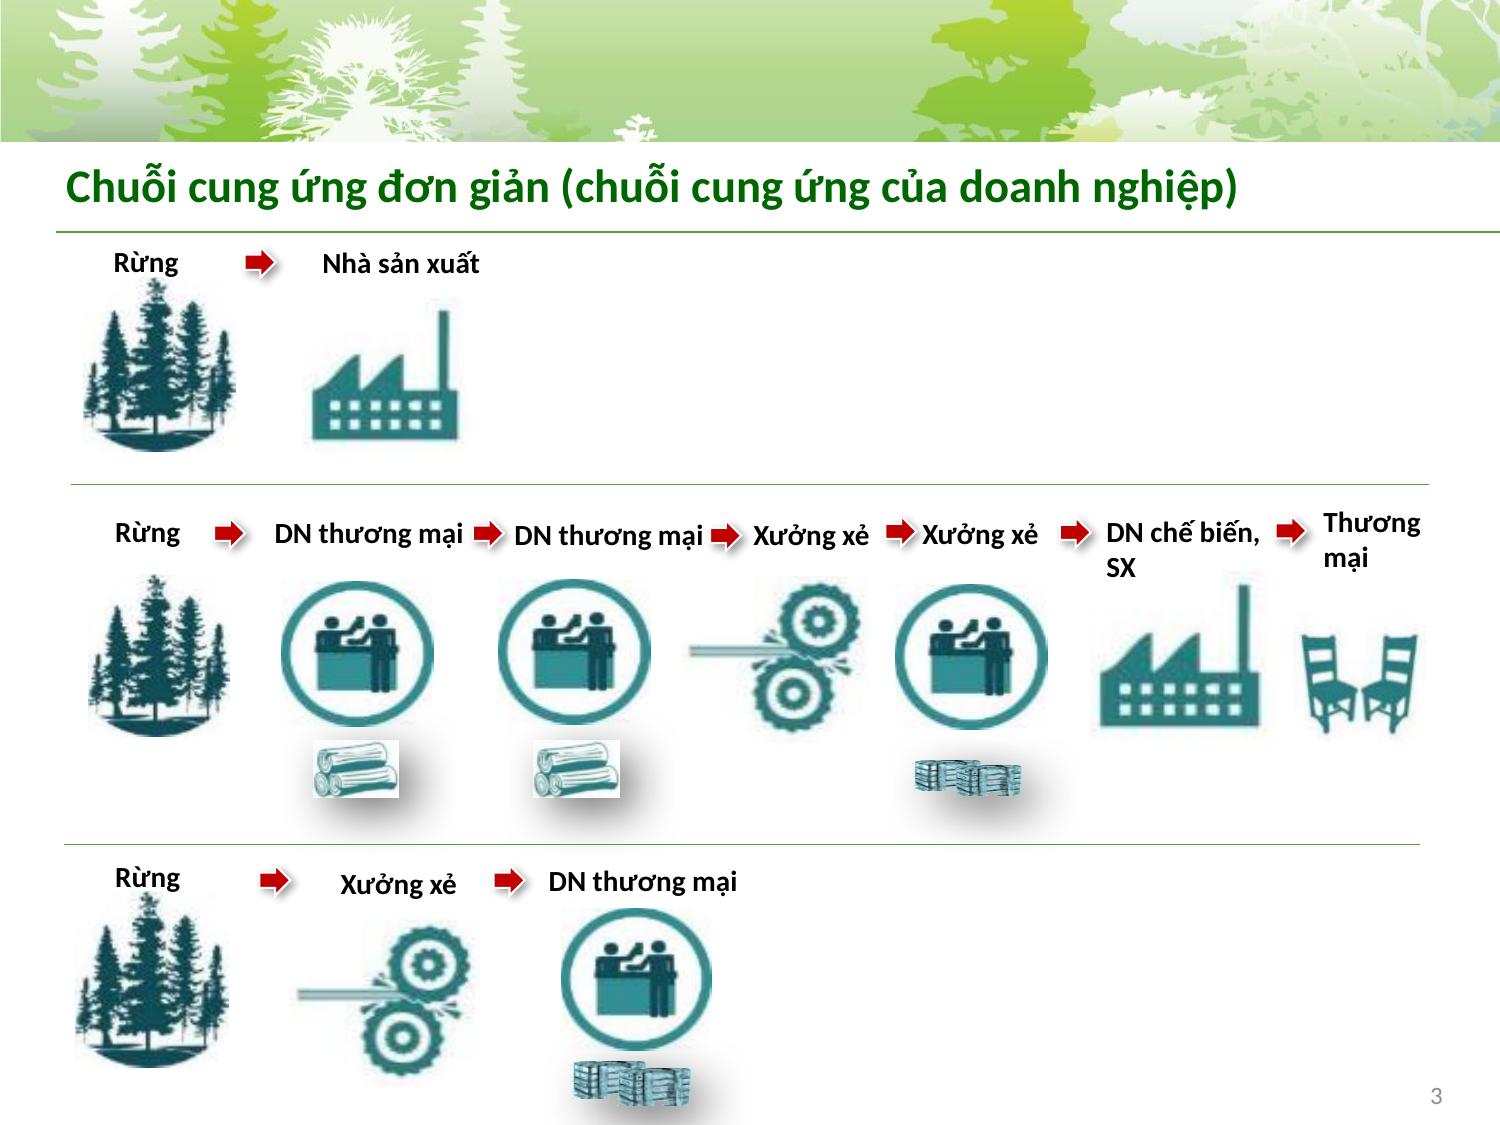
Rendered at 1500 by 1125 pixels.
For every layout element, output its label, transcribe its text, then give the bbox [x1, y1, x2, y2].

text_box DN chế biến, SX [1091, 505, 1276, 570]
text_box Rừng [100, 850, 196, 891]
text_box Xưởng xẻ [907, 507, 1054, 558]
text_box [492, 862, 527, 899]
picture [1292, 613, 1426, 741]
text_box Xưởng xẻ [325, 857, 473, 908]
text_box Rừng [98, 235, 194, 277]
picture [561, 908, 712, 1052]
text_box Nhà sản xuất [307, 236, 502, 287]
picture [82, 277, 236, 452]
picture [895, 584, 1048, 730]
text_box [709, 517, 743, 554]
picture [498, 579, 651, 725]
picture [281, 581, 434, 727]
text_box [243, 244, 278, 281]
slide_number 3 [1120, 1065, 1458, 1125]
picture [303, 297, 473, 453]
picture [533, 740, 620, 799]
text_box DN thương mại [533, 855, 753, 905]
picture [313, 740, 400, 798]
text_box [258, 862, 292, 899]
text_box [884, 513, 907, 550]
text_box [545, 1061, 720, 1106]
text_box DN thương mại [259, 507, 479, 557]
picture [74, 891, 229, 1068]
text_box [889, 760, 1048, 796]
picture [290, 919, 480, 1087]
text_box [1274, 513, 1309, 549]
picture [0, 0, 1500, 142]
text_box DN thương mại [499, 509, 719, 559]
text_box Xưởng xẻ [738, 508, 885, 559]
title Chuỗi cung ứng đơn giản (chuỗi cung ứng của doanh nghiệp) [51, 139, 1419, 236]
picture [88, 574, 230, 737]
text_box Thương mại [1308, 495, 1456, 581]
picture [1090, 570, 1276, 740]
text_box [479, 515, 506, 552]
picture [682, 576, 870, 743]
text_box [1058, 514, 1093, 551]
text_box [212, 515, 247, 552]
text_box Rừng [100, 506, 202, 556]
